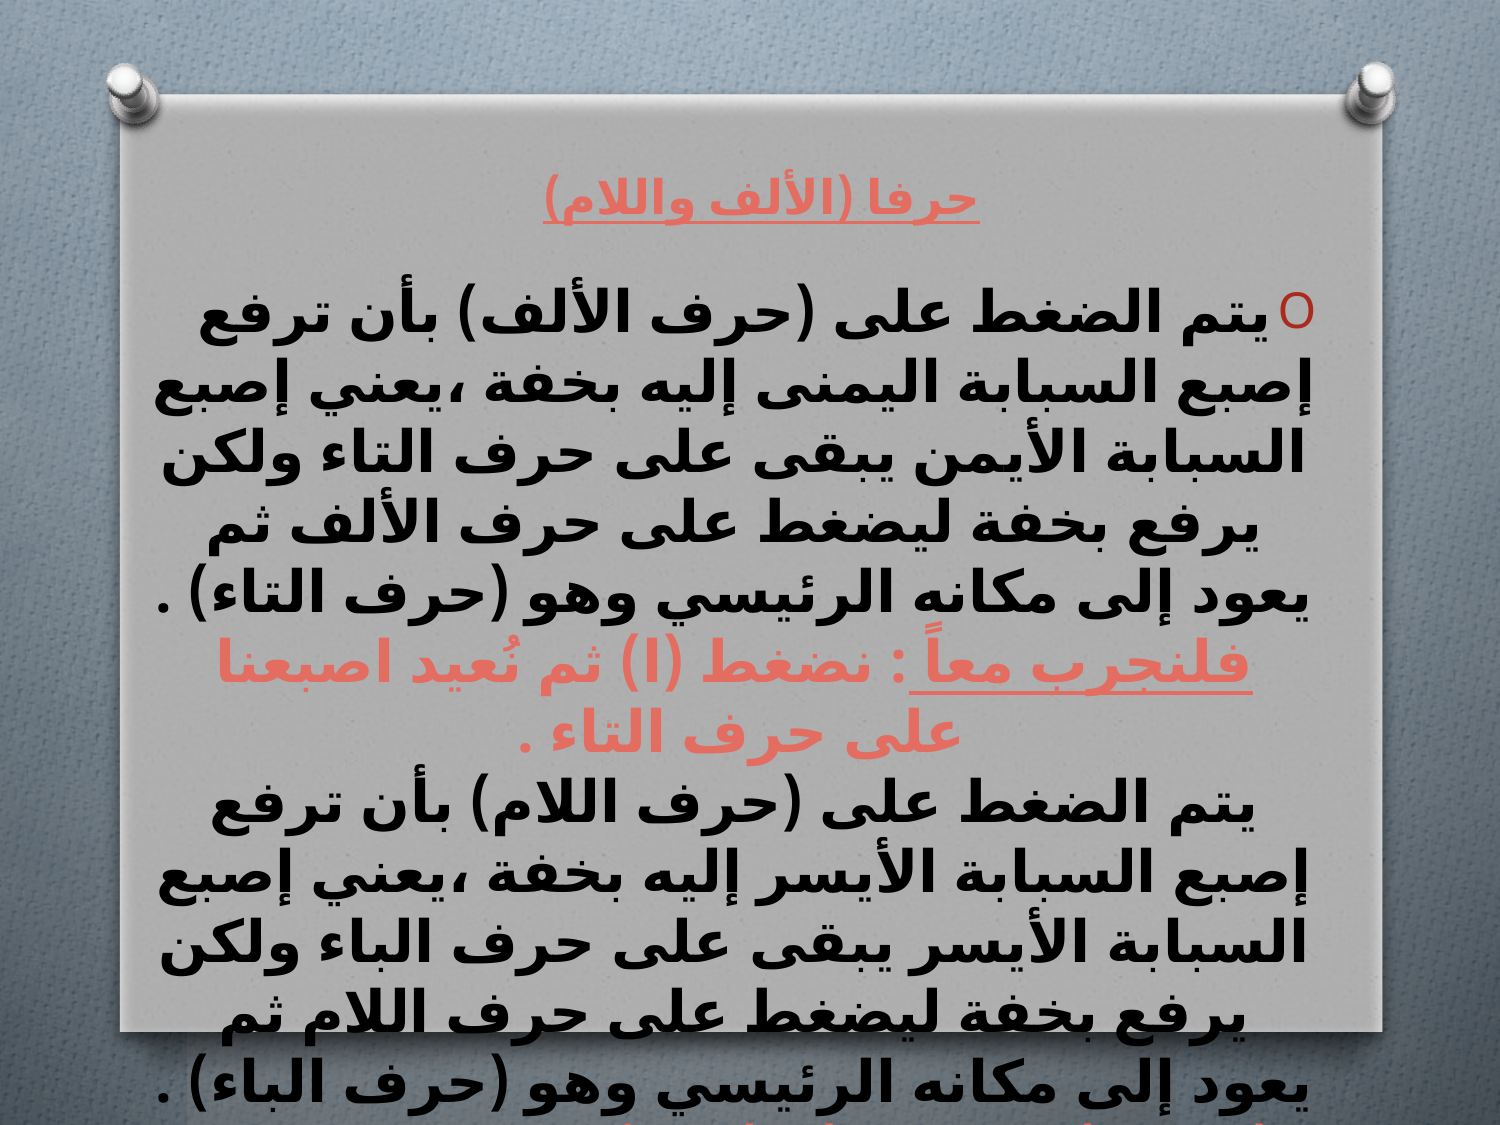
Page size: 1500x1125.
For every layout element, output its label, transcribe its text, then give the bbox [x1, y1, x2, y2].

picture [75, 29, 198, 153]
title حرفا (الألف واللام) [206, 101, 1317, 267]
list يتم الضغط على (حرف الألف) بأن ترفع إصبع السبابة اليمنى إليه بخفة ،يعني إصبع السبابة الأيمن يبقى على حرف التاء ولكن يرفع بخفة ليضغط على حرف الألف ثم يعود إلى مكانه الرئيسي وهو (حرف التاء) . فلنجرب معاً : نضغط (ا) ثم نُعيد اصبعنا على حرف التاء . يتم الضغط على (حرف اللام) بأن ترفع إصبع السبابة الأيسر إليه بخفة ،يعني إصبع السبابة الأيسر يبقى على حرف الباء ولكن يرفع بخفة ليضغط على حرف اللام ثم يعود إلى مكانه الرئيسي وهو (حرف الباء) . (نجرب) ،نضغط ( ل) ثم نُعيد اصبعنا على حرف الباء . [135, 267, 1378, 1071]
picture [1317, 35, 1439, 156]
